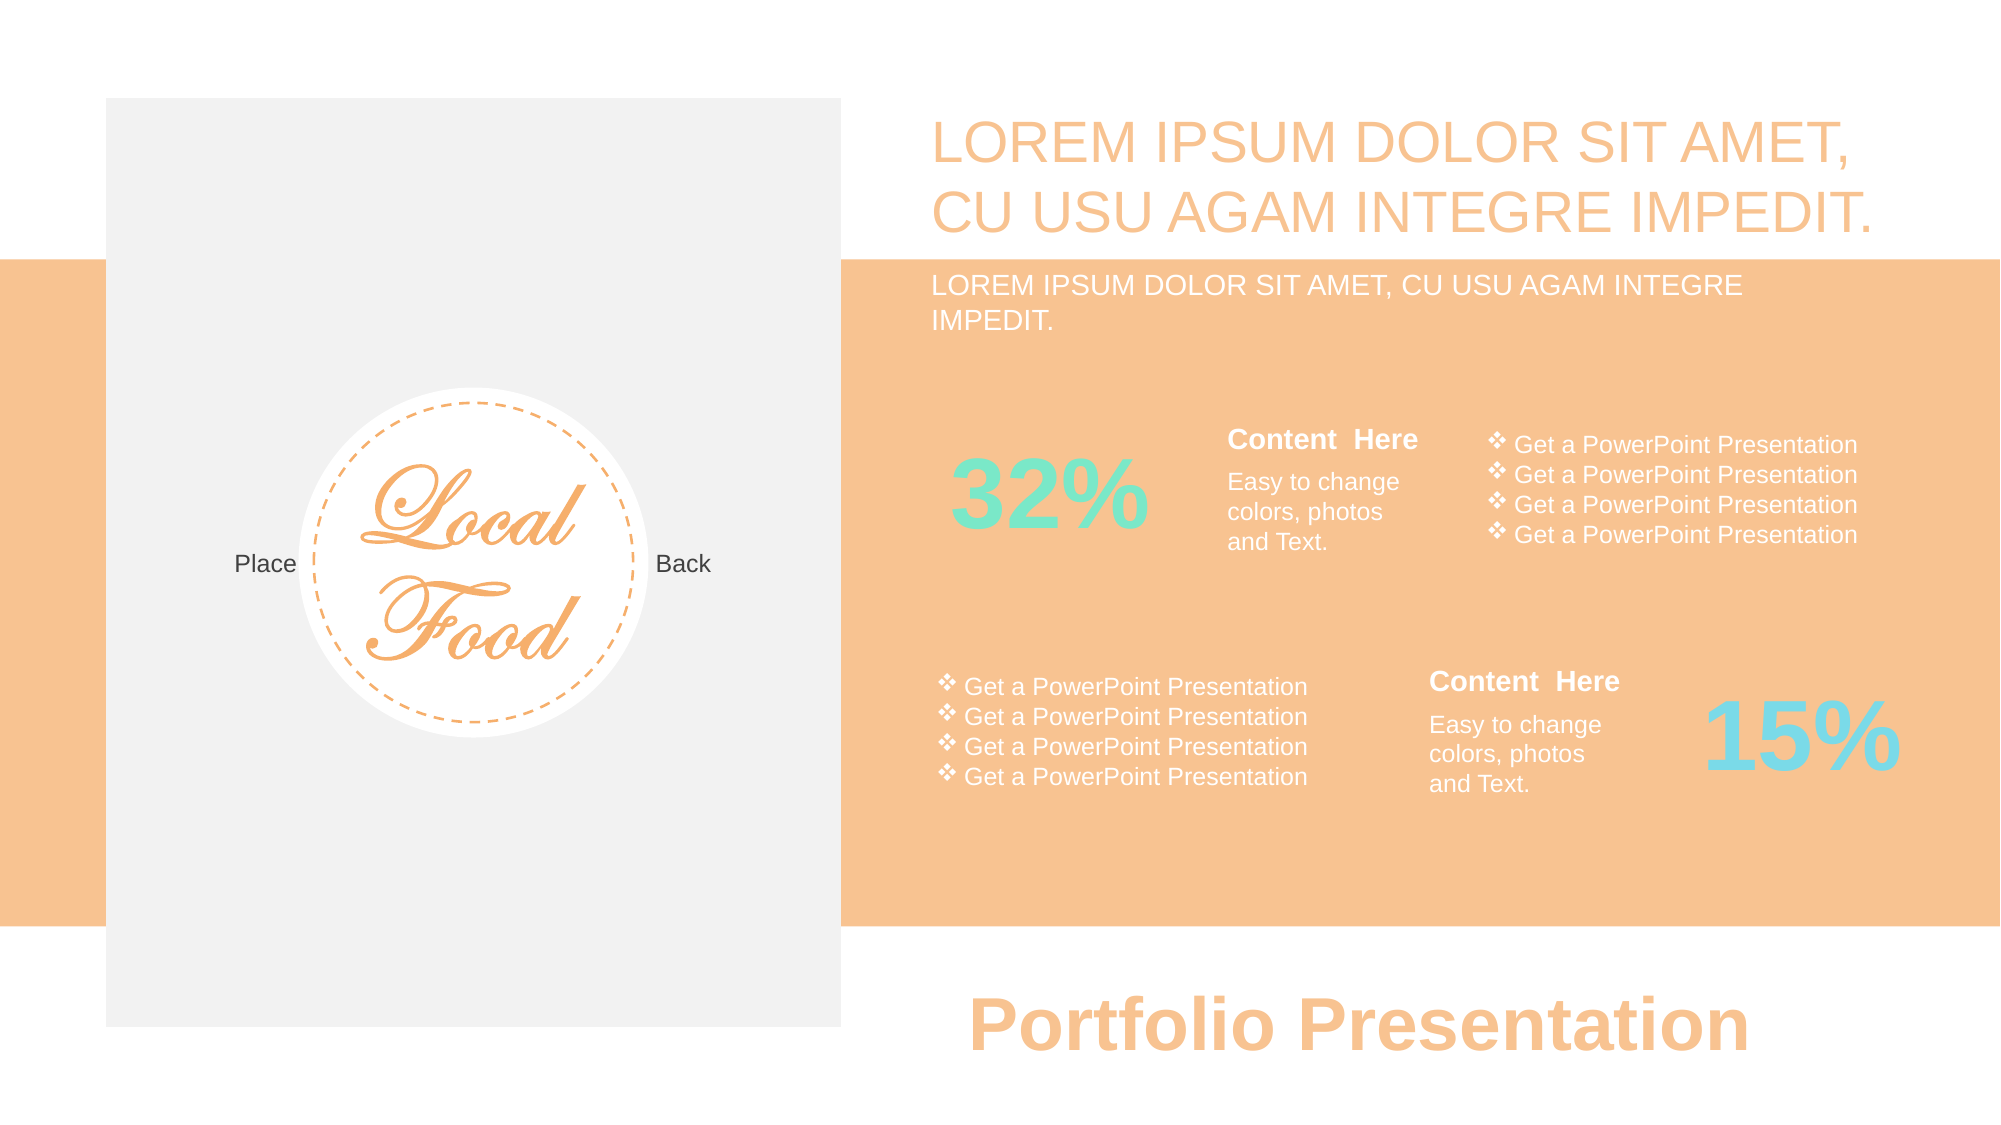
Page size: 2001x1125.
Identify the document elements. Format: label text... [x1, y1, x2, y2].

text_box LOREM IPSUM DOLOR SIT AMET, CU USU AGAM INTEGRE IMPEDIT. [916, 258, 1882, 344]
picture [106, 98, 841, 1027]
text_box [921, 412, 1932, 565]
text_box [921, 654, 1932, 807]
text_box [298, 387, 649, 738]
text_box LOREM IPSUM DOLOR SIT AMET, CU USU AGAM INTEGRE IMPEDIT. [916, 97, 1919, 252]
text_box Portfolio Presentation [939, 907, 1781, 1125]
